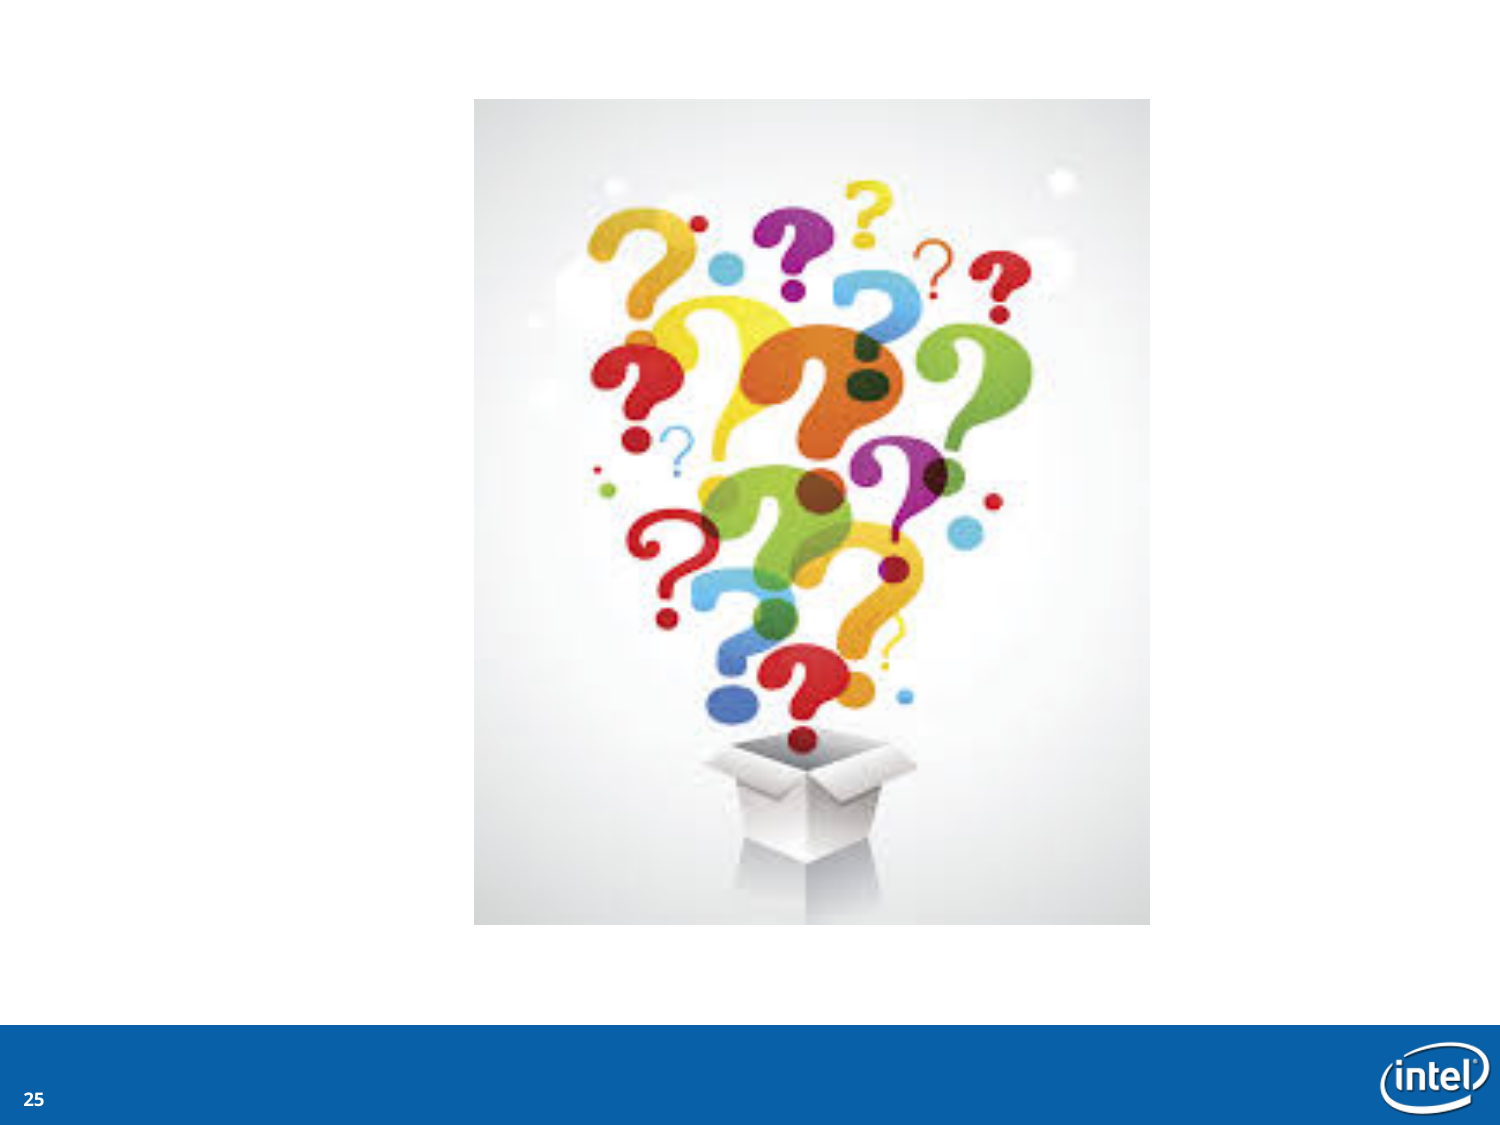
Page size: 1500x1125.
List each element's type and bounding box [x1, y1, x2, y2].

picture [474, 99, 1151, 926]
picture [1374, 1037, 1497, 1125]
